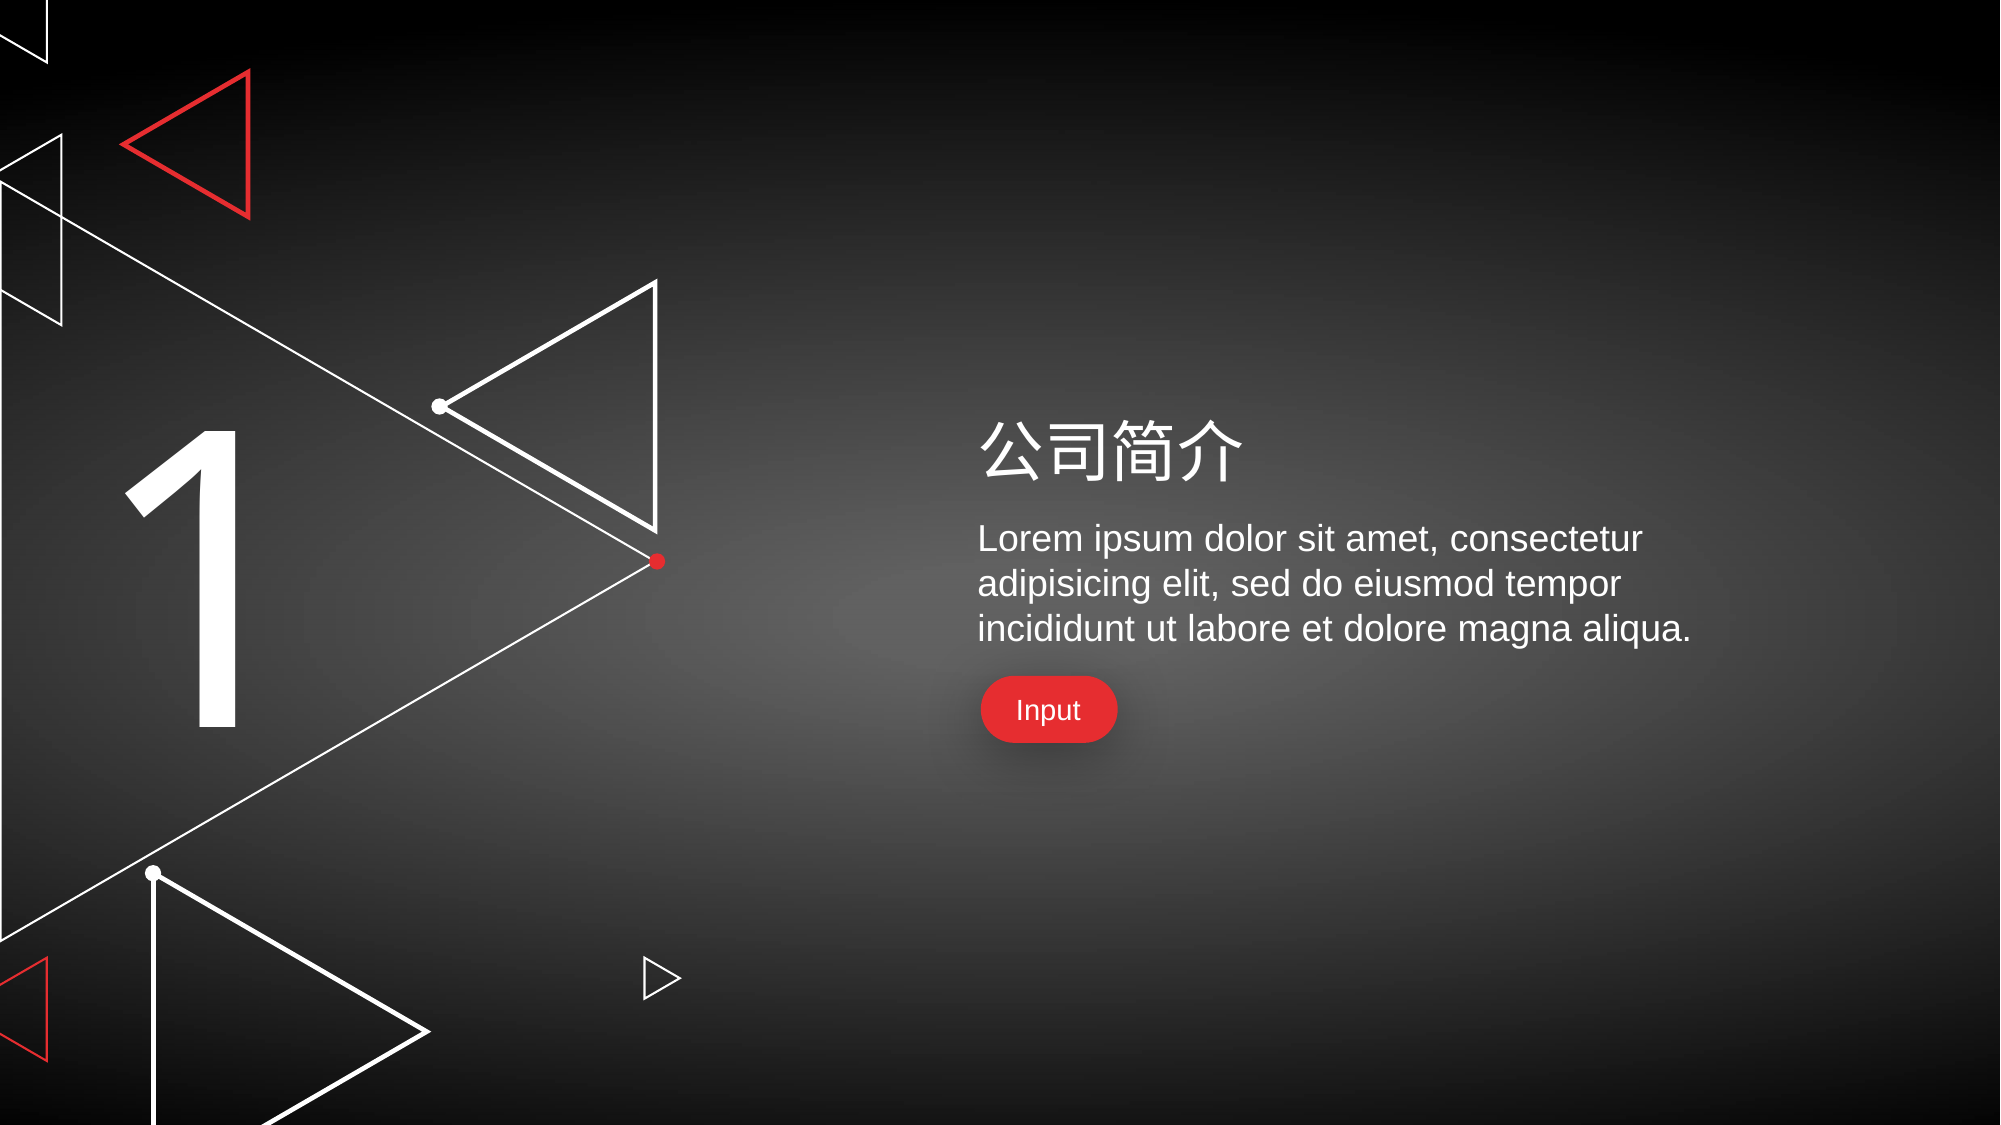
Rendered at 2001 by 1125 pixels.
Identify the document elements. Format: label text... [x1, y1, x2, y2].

text_box Lorem ipsum dolor sit amet, consectetur adipisicing elit, sed do eiusmod tempor incididunt ut labore et dolore magna aliqua. [962, 506, 1781, 657]
picture [680, 0, 2000, 1125]
text_box 公司简介 [962, 401, 1816, 497]
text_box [0, 0, 680, 1125]
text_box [980, 675, 1118, 743]
